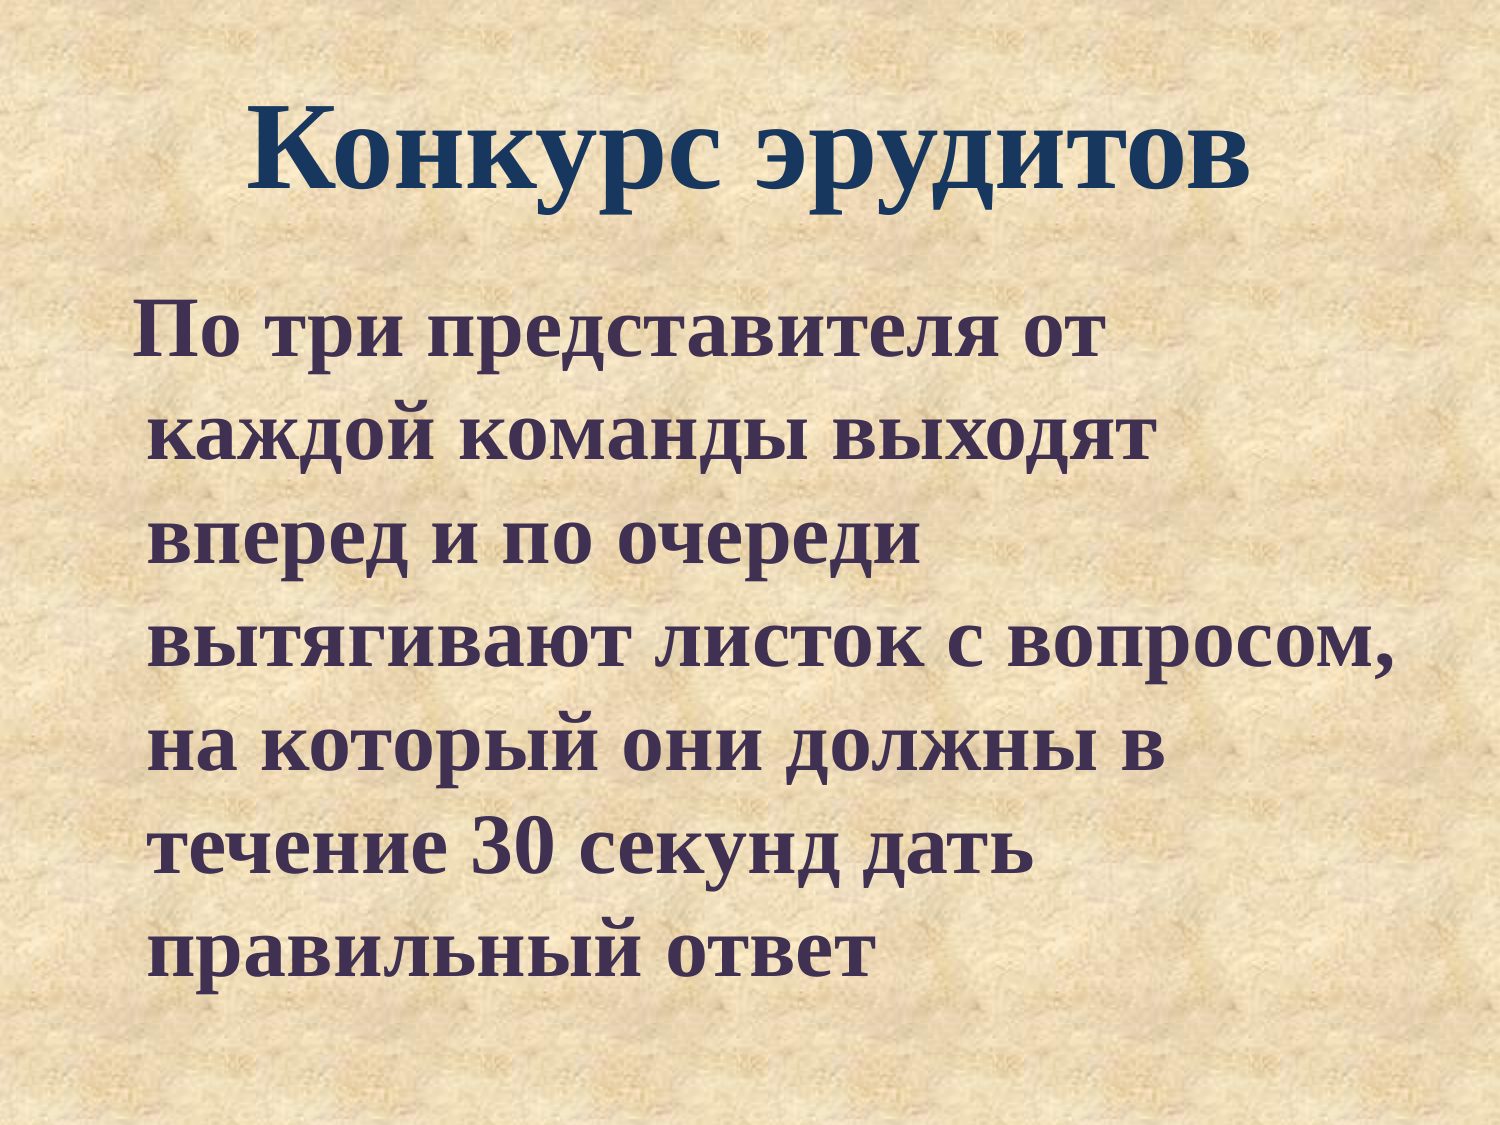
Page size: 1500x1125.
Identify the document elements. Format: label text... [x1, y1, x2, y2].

list По три представителя от каждой команды выходят вперед и по очереди вытягивают листок с вопросом, на который они должны в течение 30 секунд дать правильный ответ [75, 262, 1425, 1005]
picture [0, 0, 1500, 1125]
title Конкурс эрудитов [75, 45, 1425, 233]
